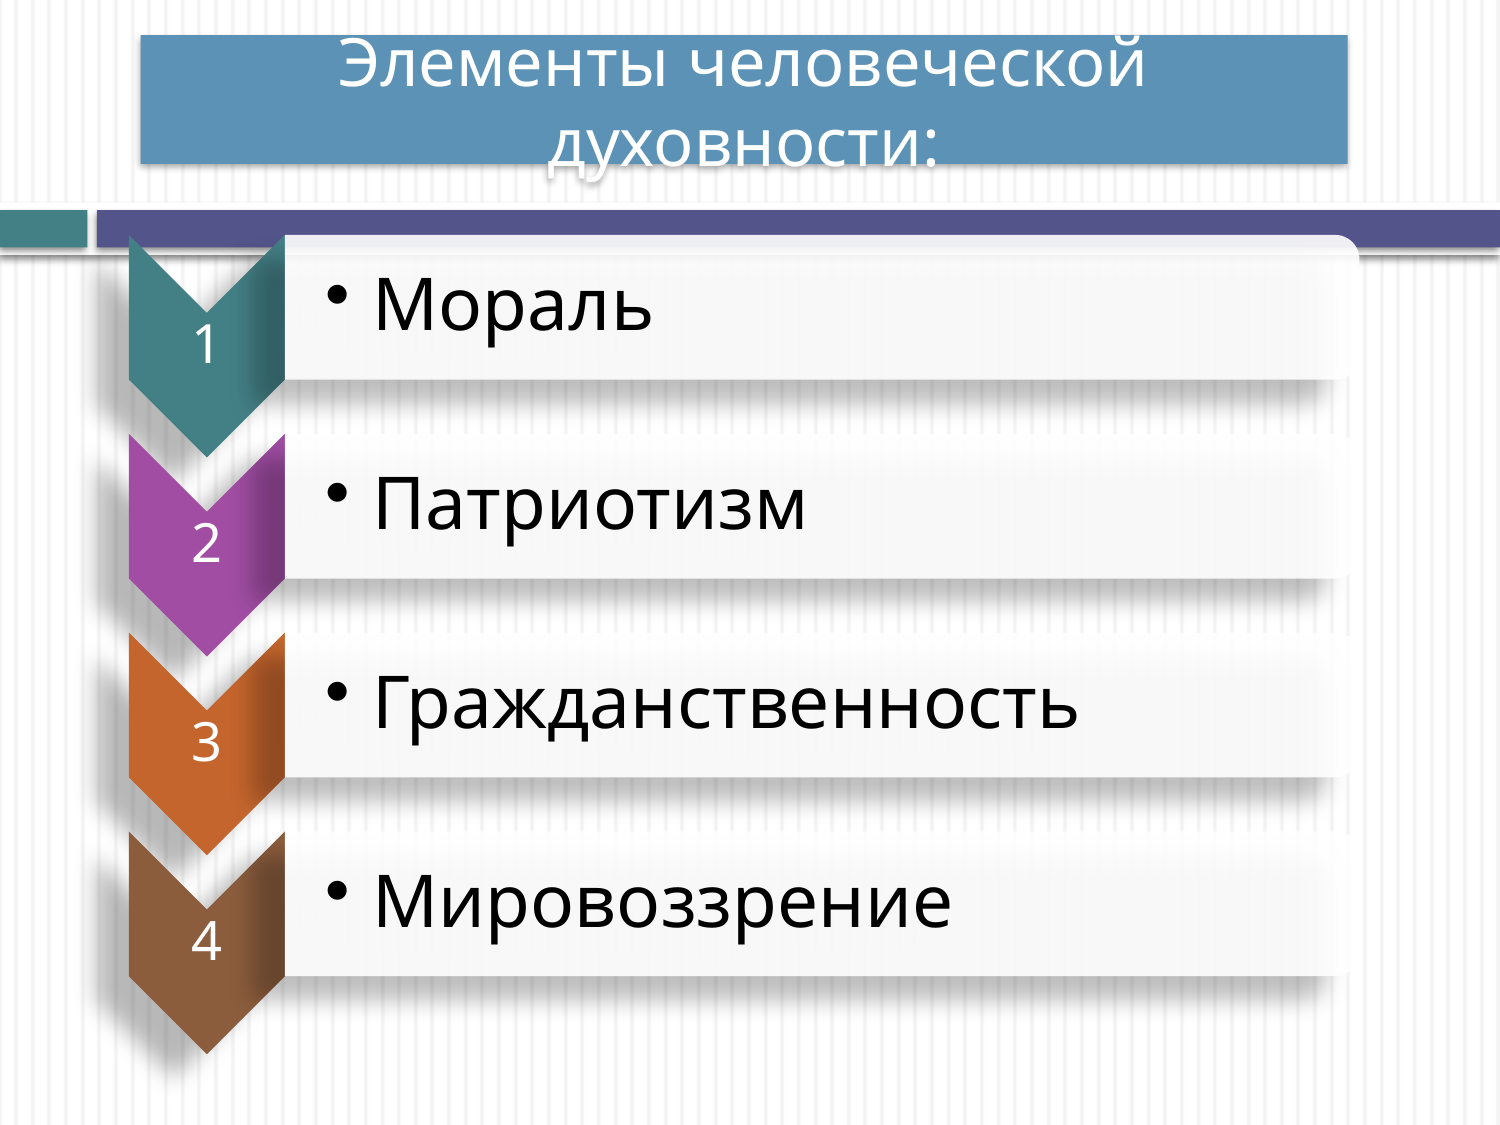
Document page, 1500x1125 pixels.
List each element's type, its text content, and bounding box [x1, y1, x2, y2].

text_box Элементы человеческой духовности: [140, 35, 1348, 164]
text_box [128, 234, 1360, 1055]
